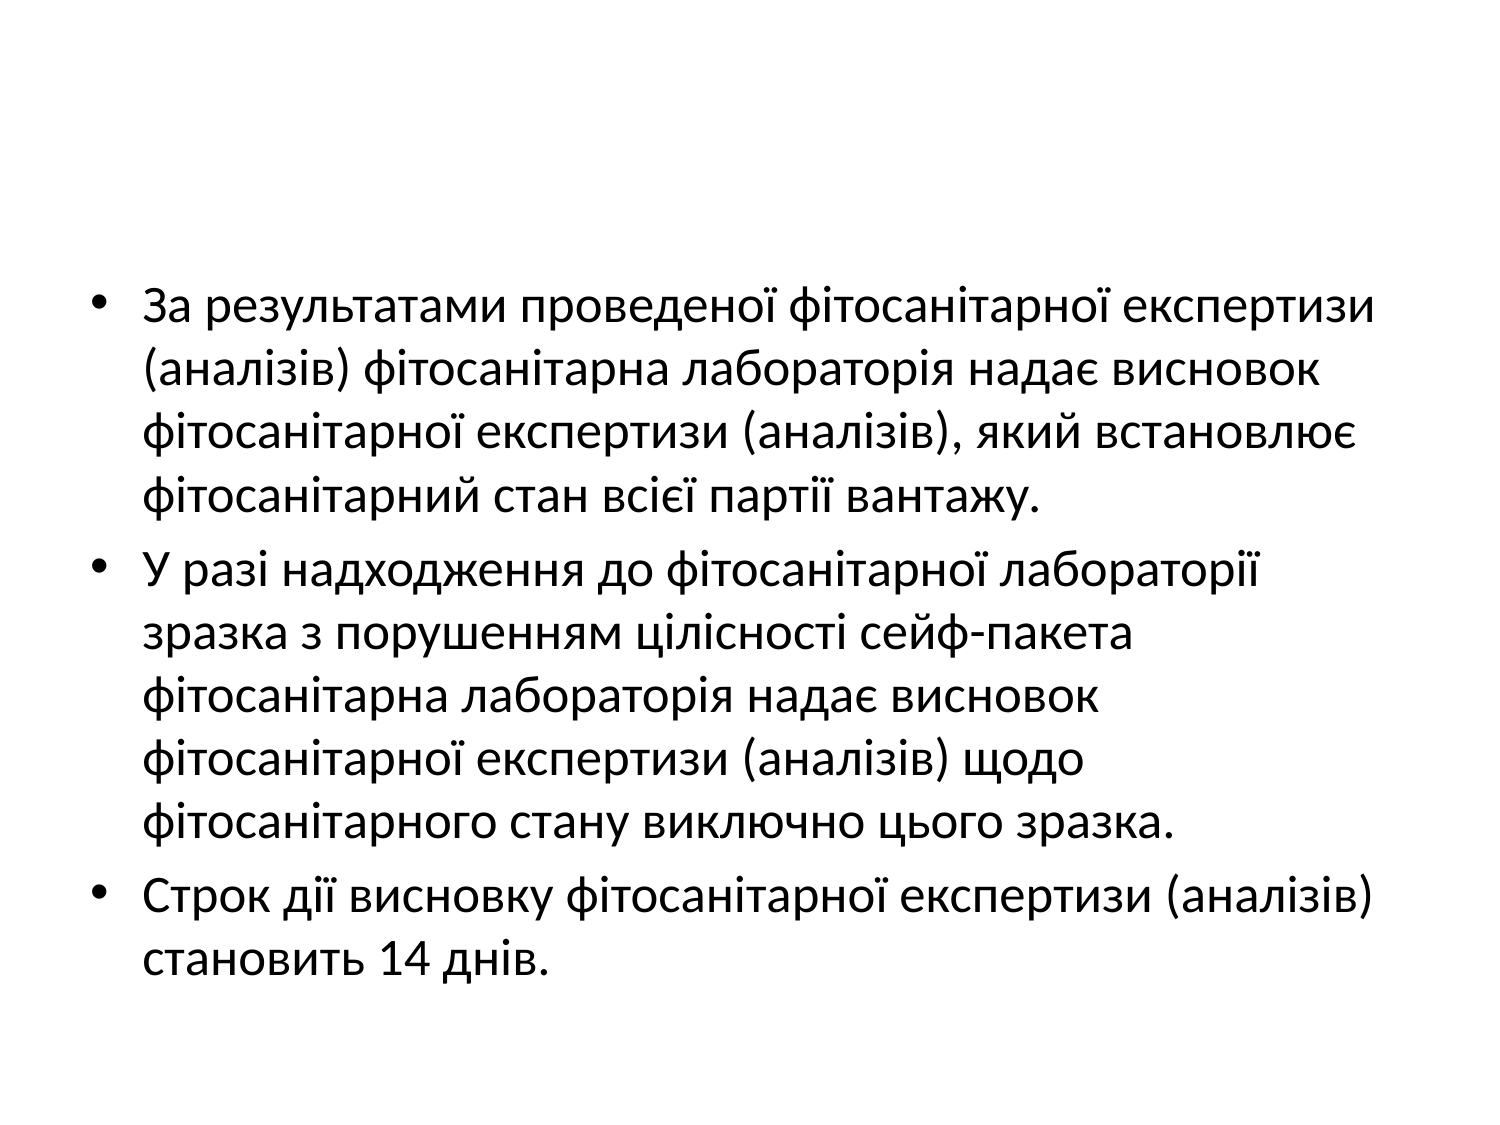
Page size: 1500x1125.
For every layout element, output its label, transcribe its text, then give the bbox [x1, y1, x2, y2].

list За результатами проведеної фітосанітарної експертизи (аналізів) фітосанітарна лабораторія надає висновок фітосанітарної експертизи (аналізів), який встановлює фітосанітарний стан всієї партії вантажу. У разі надходження до фітосанітарної лабораторії зразка з порушенням цілісності сейф-пакета фітосанітарна лабораторія надає висновок фітосанітарної експертизи (аналізів) щодо фітосанітарного стану виключно цього зразка. Строк дії висновку фітосанітарної експертизи (аналізів) становить 14 днів. [75, 262, 1425, 1005]
